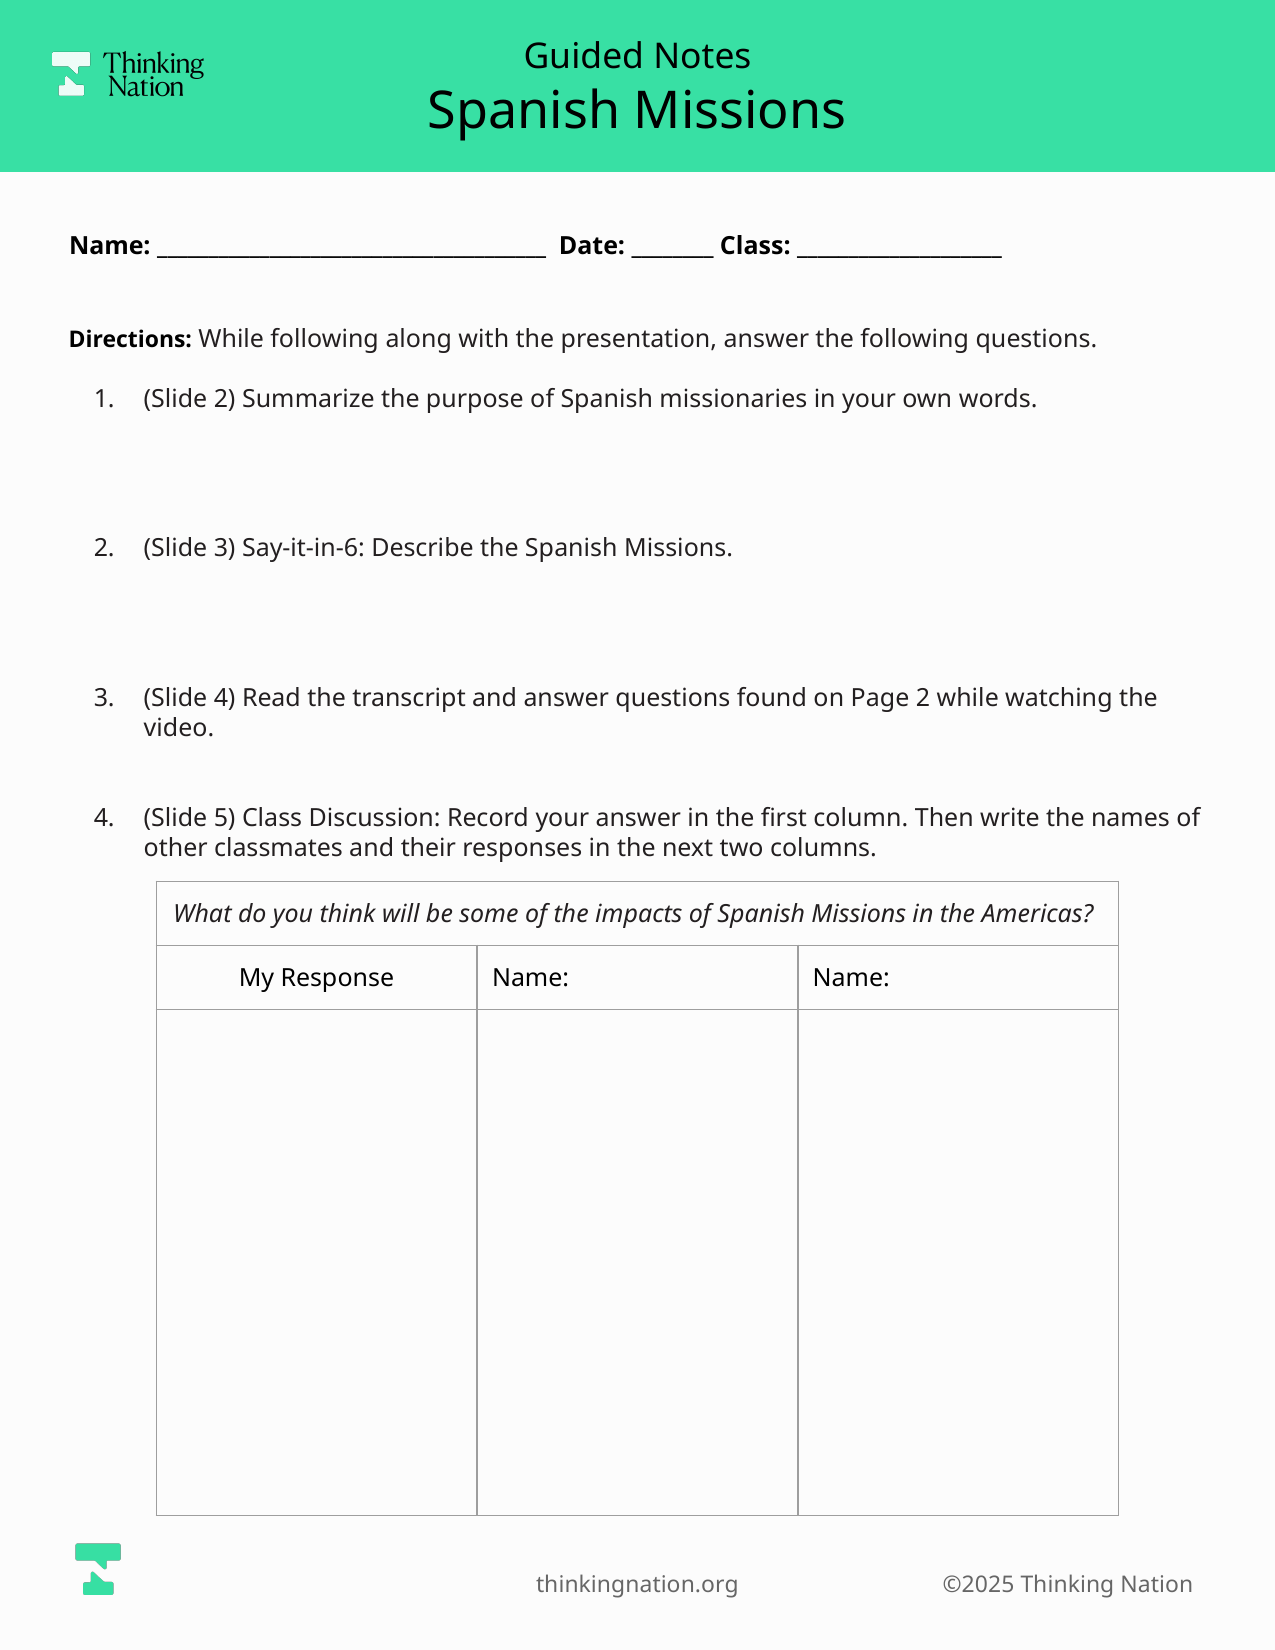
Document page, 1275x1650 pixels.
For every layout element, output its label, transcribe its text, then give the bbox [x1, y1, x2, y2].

table_cell Name: [478, 946, 797, 1009]
table_cell Name: [799, 946, 1118, 1009]
text_box Directions: While following along with the presentation, answer the following questions. (Slide 2) Summarize the purpose of Spanish missionaries in your own words. (Slide 3) Say-it-in-6: Describe the Spanish Missions. (Slide 4) Read the transcript and answer questions found on Page 2 while watching the video. (Slide 5) Class Discussion: Record your answer in the first column. Then write the names of other classmates and their responses in the next two columns. [53, 307, 1236, 1650]
picture [62, 1533, 134, 1605]
table_cell [799, 1010, 1118, 1515]
picture [35, 37, 210, 110]
text_box Name: ______________________________________ Date: ________ Class: ____________________ [54, 214, 1221, 274]
table_cell My Response [157, 946, 476, 1009]
table_header What do you think will be some of the impacts of Spanish Missions in the Americas? [157, 882, 1118, 945]
table_cell [157, 1010, 476, 1515]
text_box Guided Notes Spanish Missions [0, 0, 1275, 172]
table_cell [478, 1010, 797, 1515]
